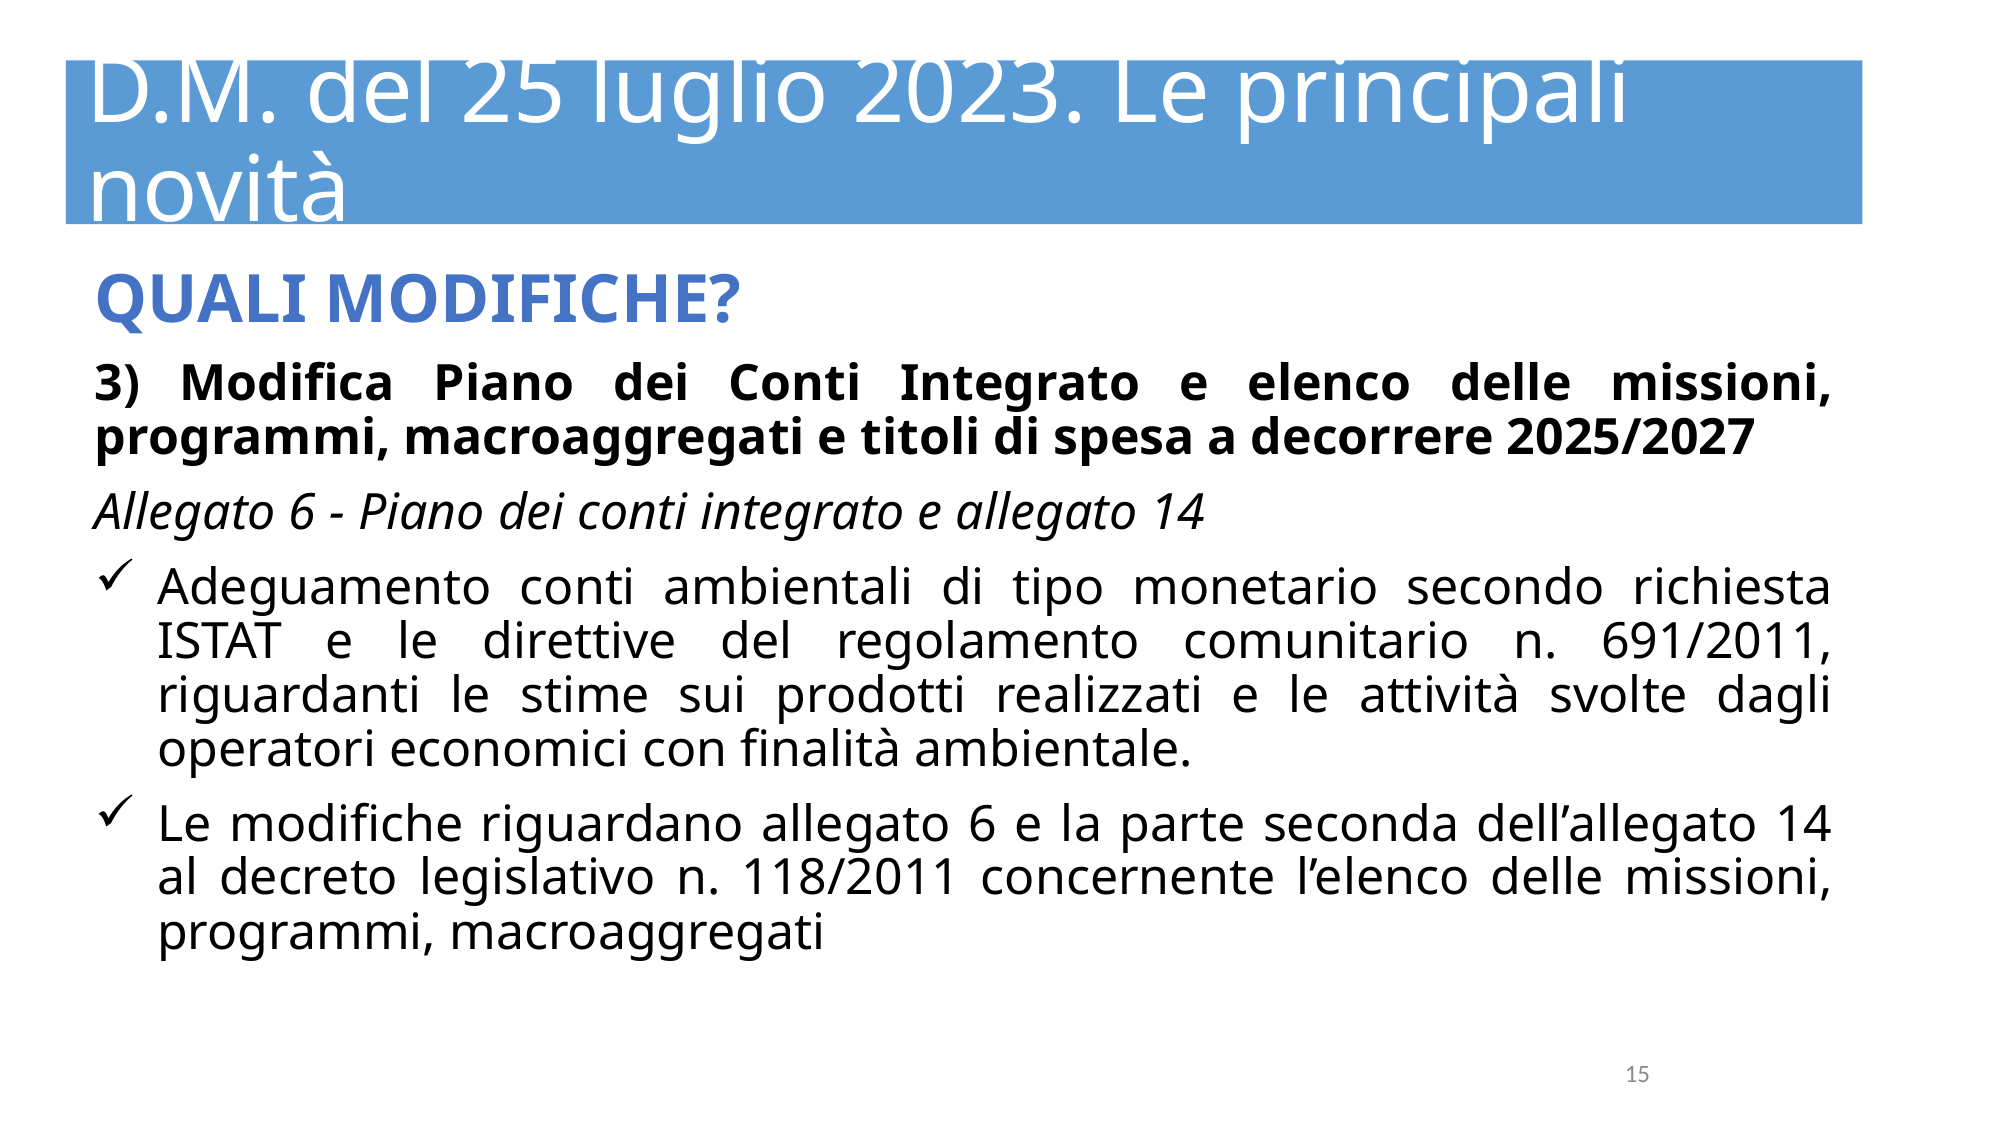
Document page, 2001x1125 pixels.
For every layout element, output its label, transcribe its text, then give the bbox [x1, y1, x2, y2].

list QUALI MODIFICHE? 3) Modifica Piano dei Conti Integrato e elenco delle missioni, programmi, macroaggregati e titoli di spesa a decorrere 2025/2027 Allegato 6 - Piano dei conti integrato e allegato 14 Adeguamento conti ambientali di tipo monetario secondo richiesta ISTAT e le direttive del regolamento comunitario n. 691/2011, riguardanti le stime sui prodotti realizzati e le attività svolte dagli operatori economici con finalità ambientale. Le modifiche riguardano allegato 6 e la parte seconda dell’allegato 14 al decreto legislativo n. 118/2011 concernente l’elenco delle missioni, programmi, macroaggregati [74, 244, 1854, 1043]
title D.M. del 25 luglio 2023. Le principali novità [65, 60, 1863, 225]
slide_number 16 [1412, 1042, 1863, 1103]
